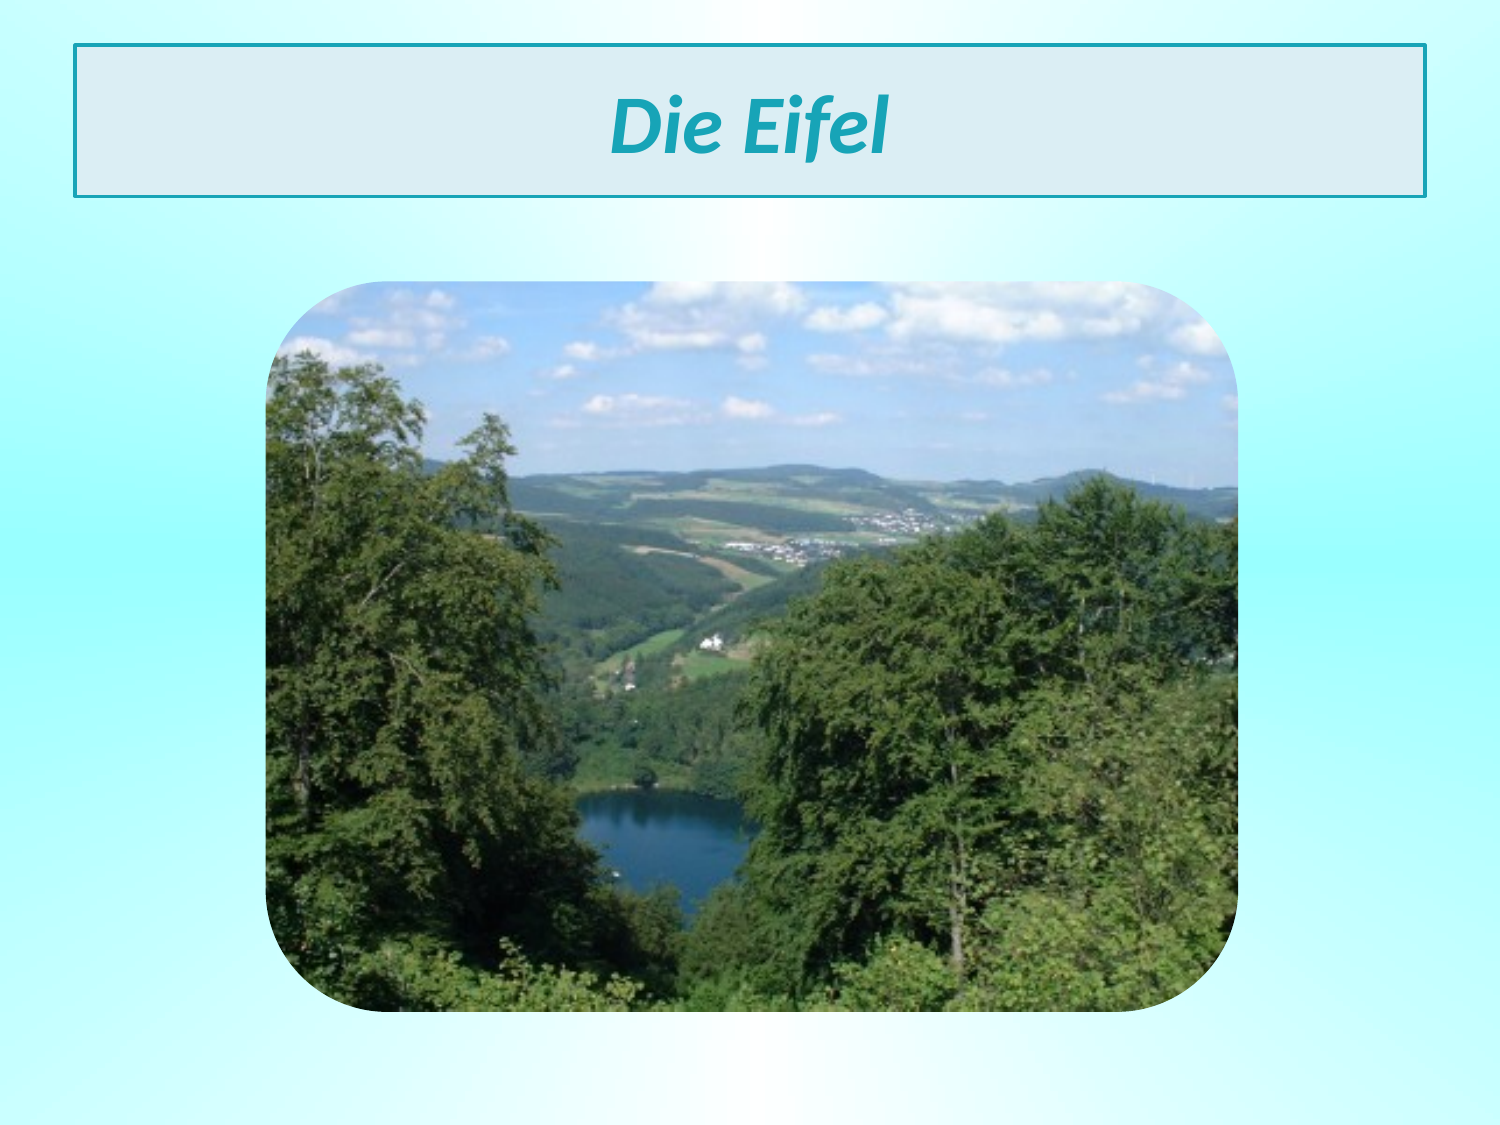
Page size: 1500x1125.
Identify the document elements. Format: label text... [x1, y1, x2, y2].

title Die Eifel [75, 45, 1425, 197]
picture [0, 0, 1500, 1125]
